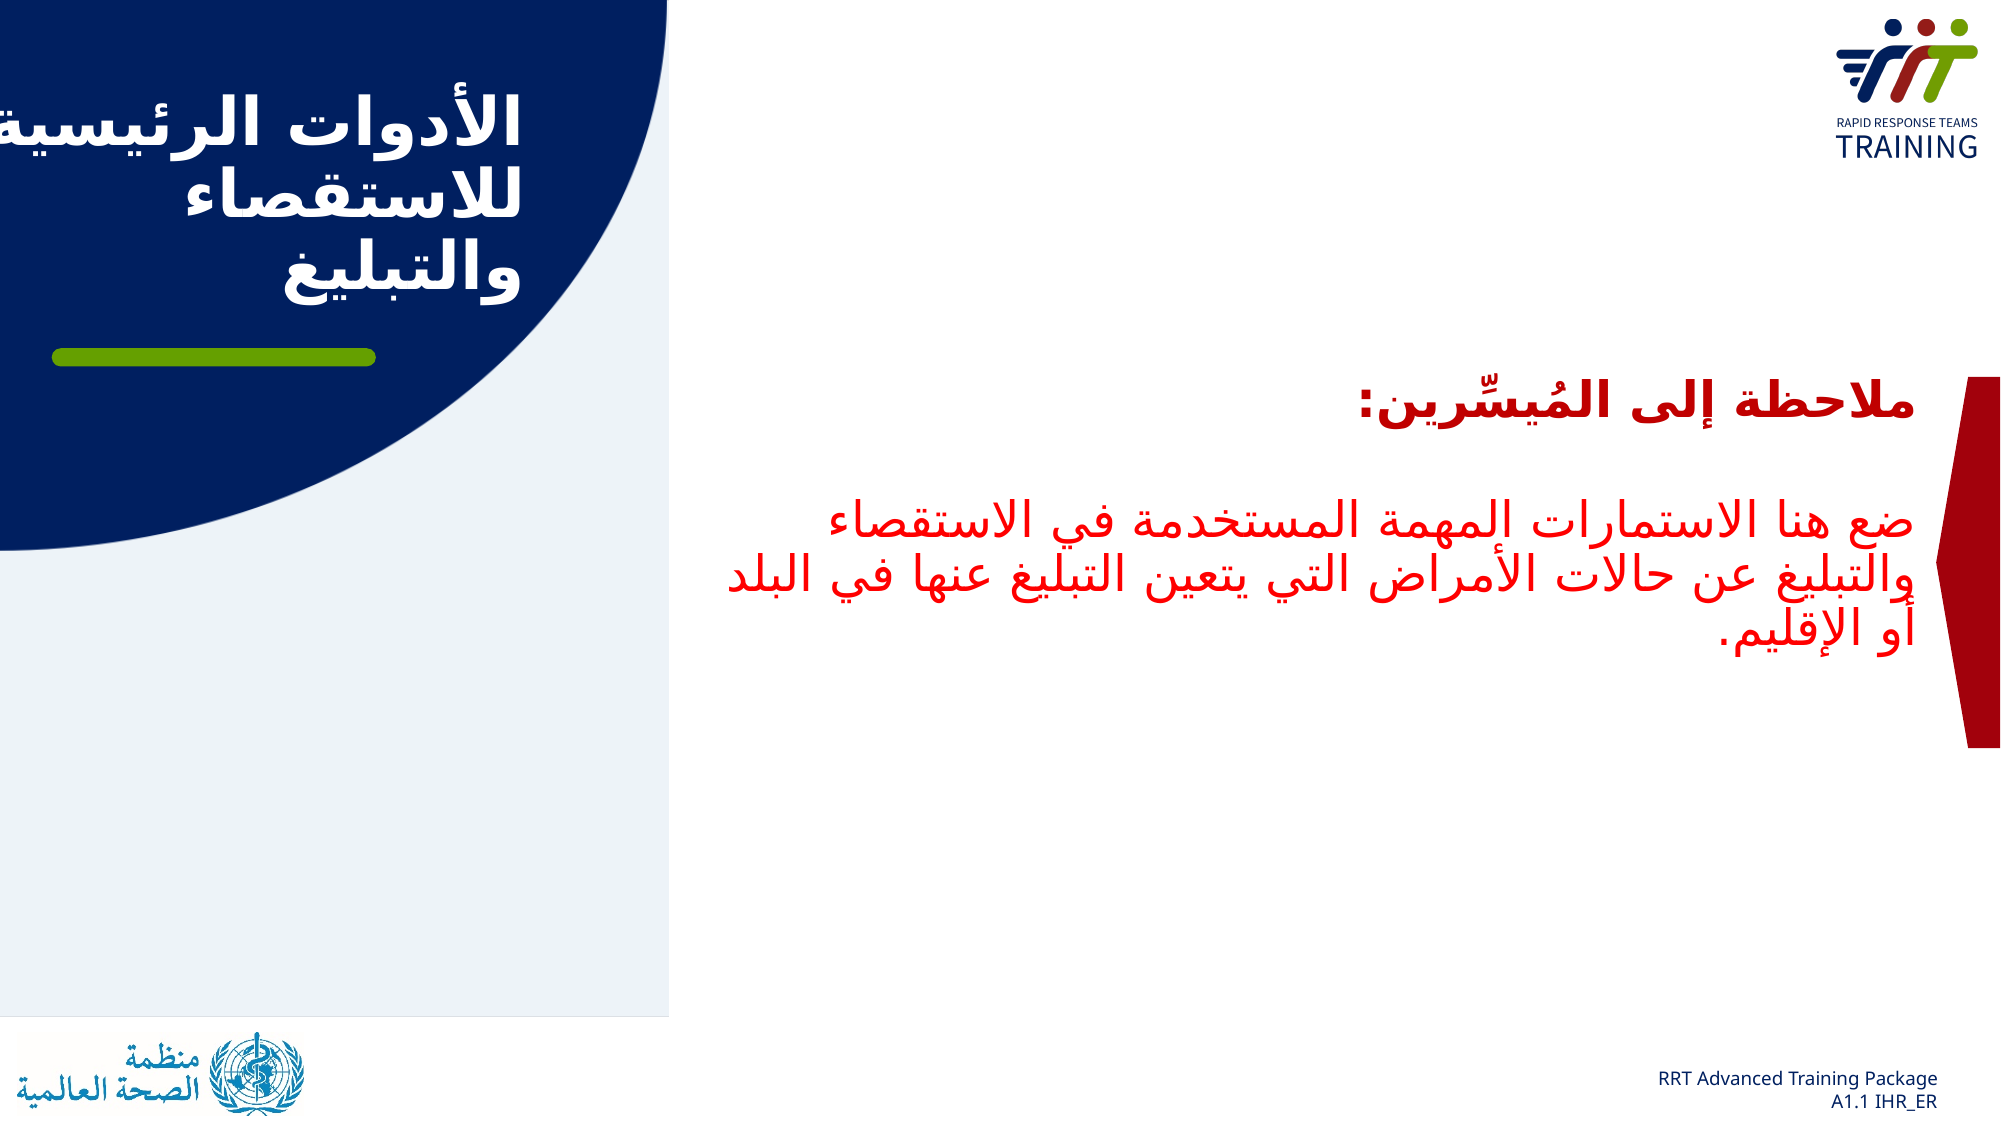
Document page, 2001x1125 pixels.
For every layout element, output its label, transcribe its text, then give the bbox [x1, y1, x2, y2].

title الأدوات الرئيسية للاستقصاء والتبليغ [0, 80, 541, 319]
text_box [51, 348, 376, 367]
list ملاحظة إلى المُيسِّرين: ضع هنا الاستمارات المهمة المستخدمة في الاستقصاء والتبليغ عن حالات الأمراض التي يتعين التبليغ عنها في البلد أو الإقليم. [697, 365, 1926, 892]
picture [17, 1032, 304, 1116]
picture [0, 0, 669, 1018]
picture [1835, 19, 1978, 167]
